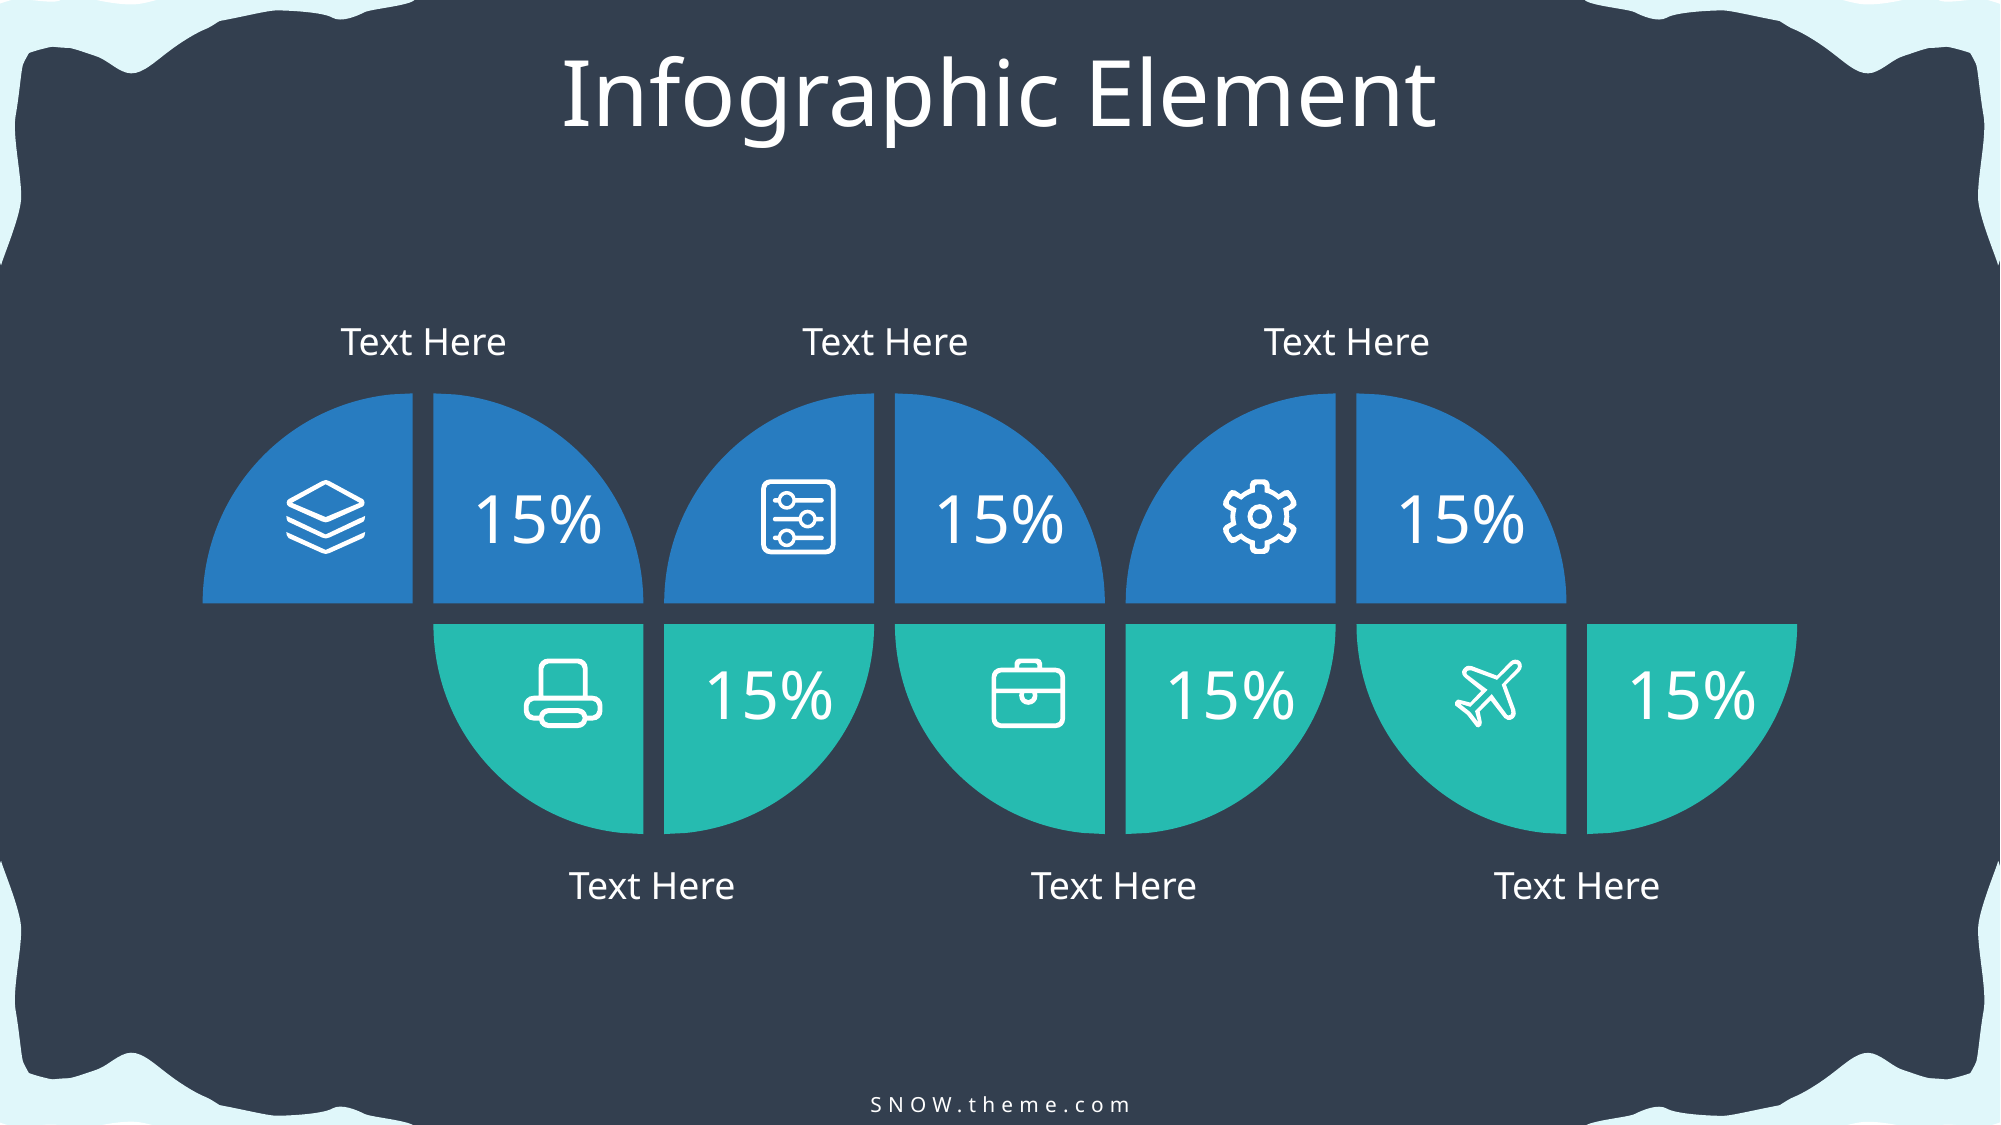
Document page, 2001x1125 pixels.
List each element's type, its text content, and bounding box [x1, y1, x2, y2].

text_box Text Here [325, 310, 523, 371]
text_box Text Here [554, 854, 751, 915]
text_box Infographic Element [546, 27, 1454, 153]
text_box Text Here [1248, 310, 1446, 371]
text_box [1125, 393, 1567, 604]
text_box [894, 624, 1336, 835]
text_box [202, 393, 644, 604]
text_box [664, 393, 1105, 604]
text_box Text Here [1479, 854, 1676, 915]
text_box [1356, 624, 1798, 835]
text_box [433, 624, 875, 835]
text_box Text Here [1016, 854, 1213, 915]
text_box Text Here [787, 310, 984, 371]
